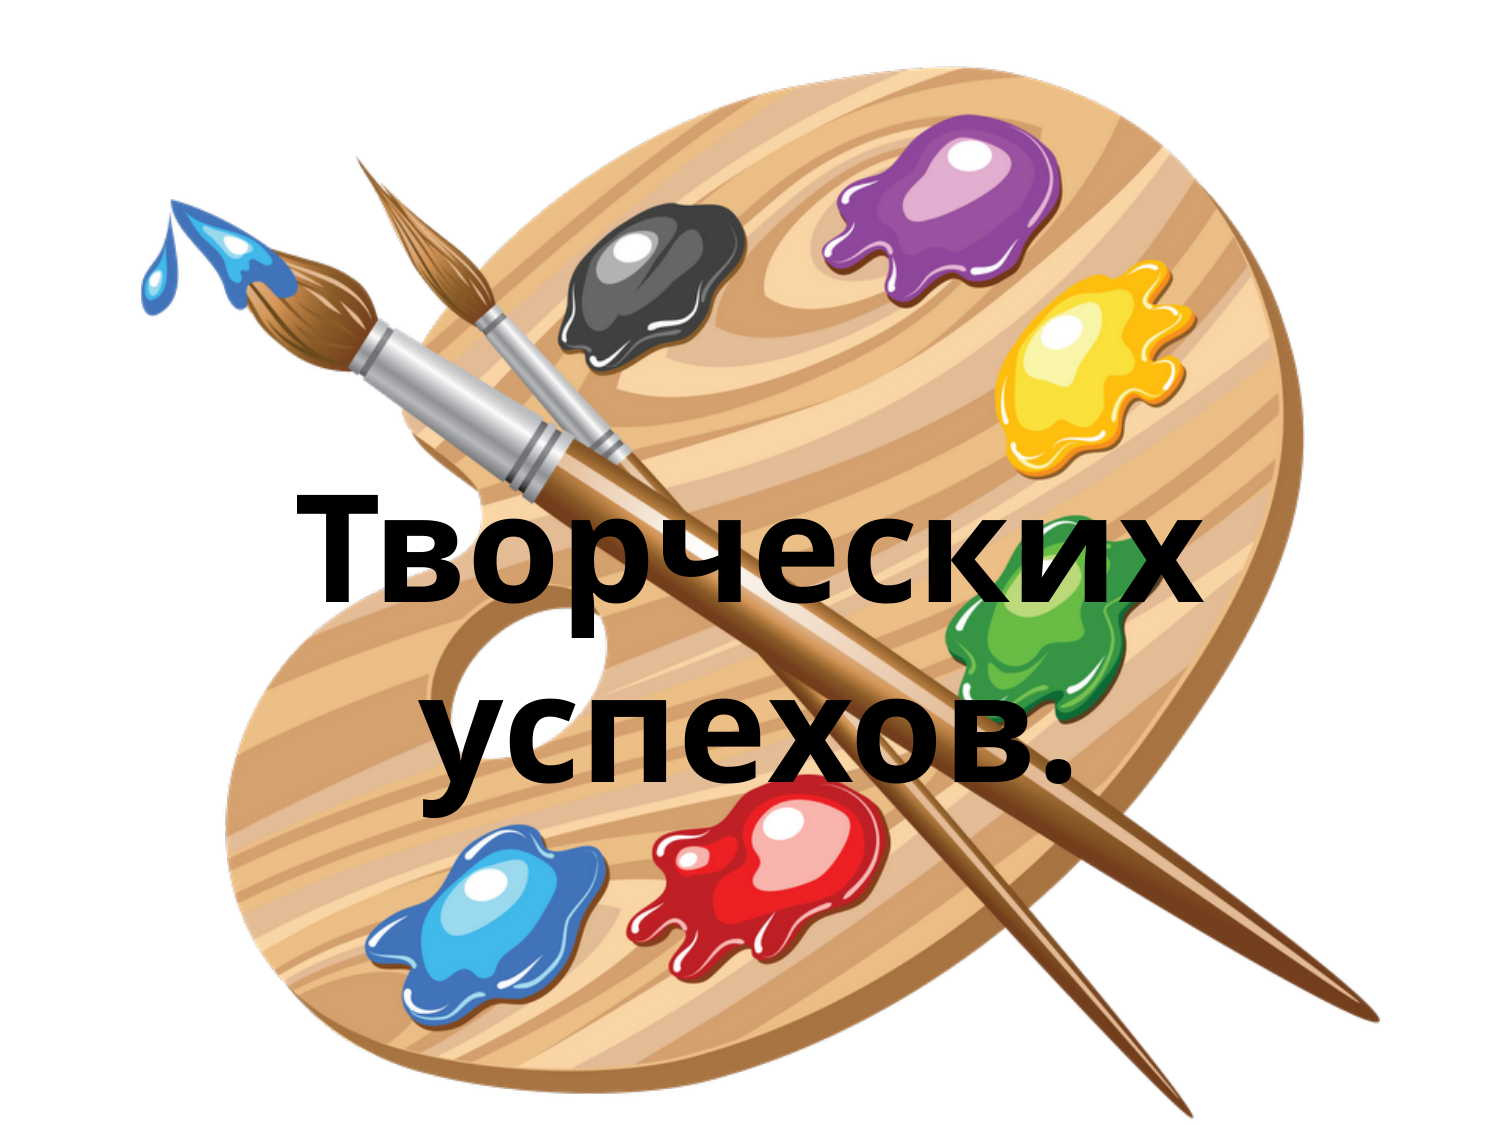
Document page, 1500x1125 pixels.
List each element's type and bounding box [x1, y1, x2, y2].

picture [140, 59, 1391, 1125]
